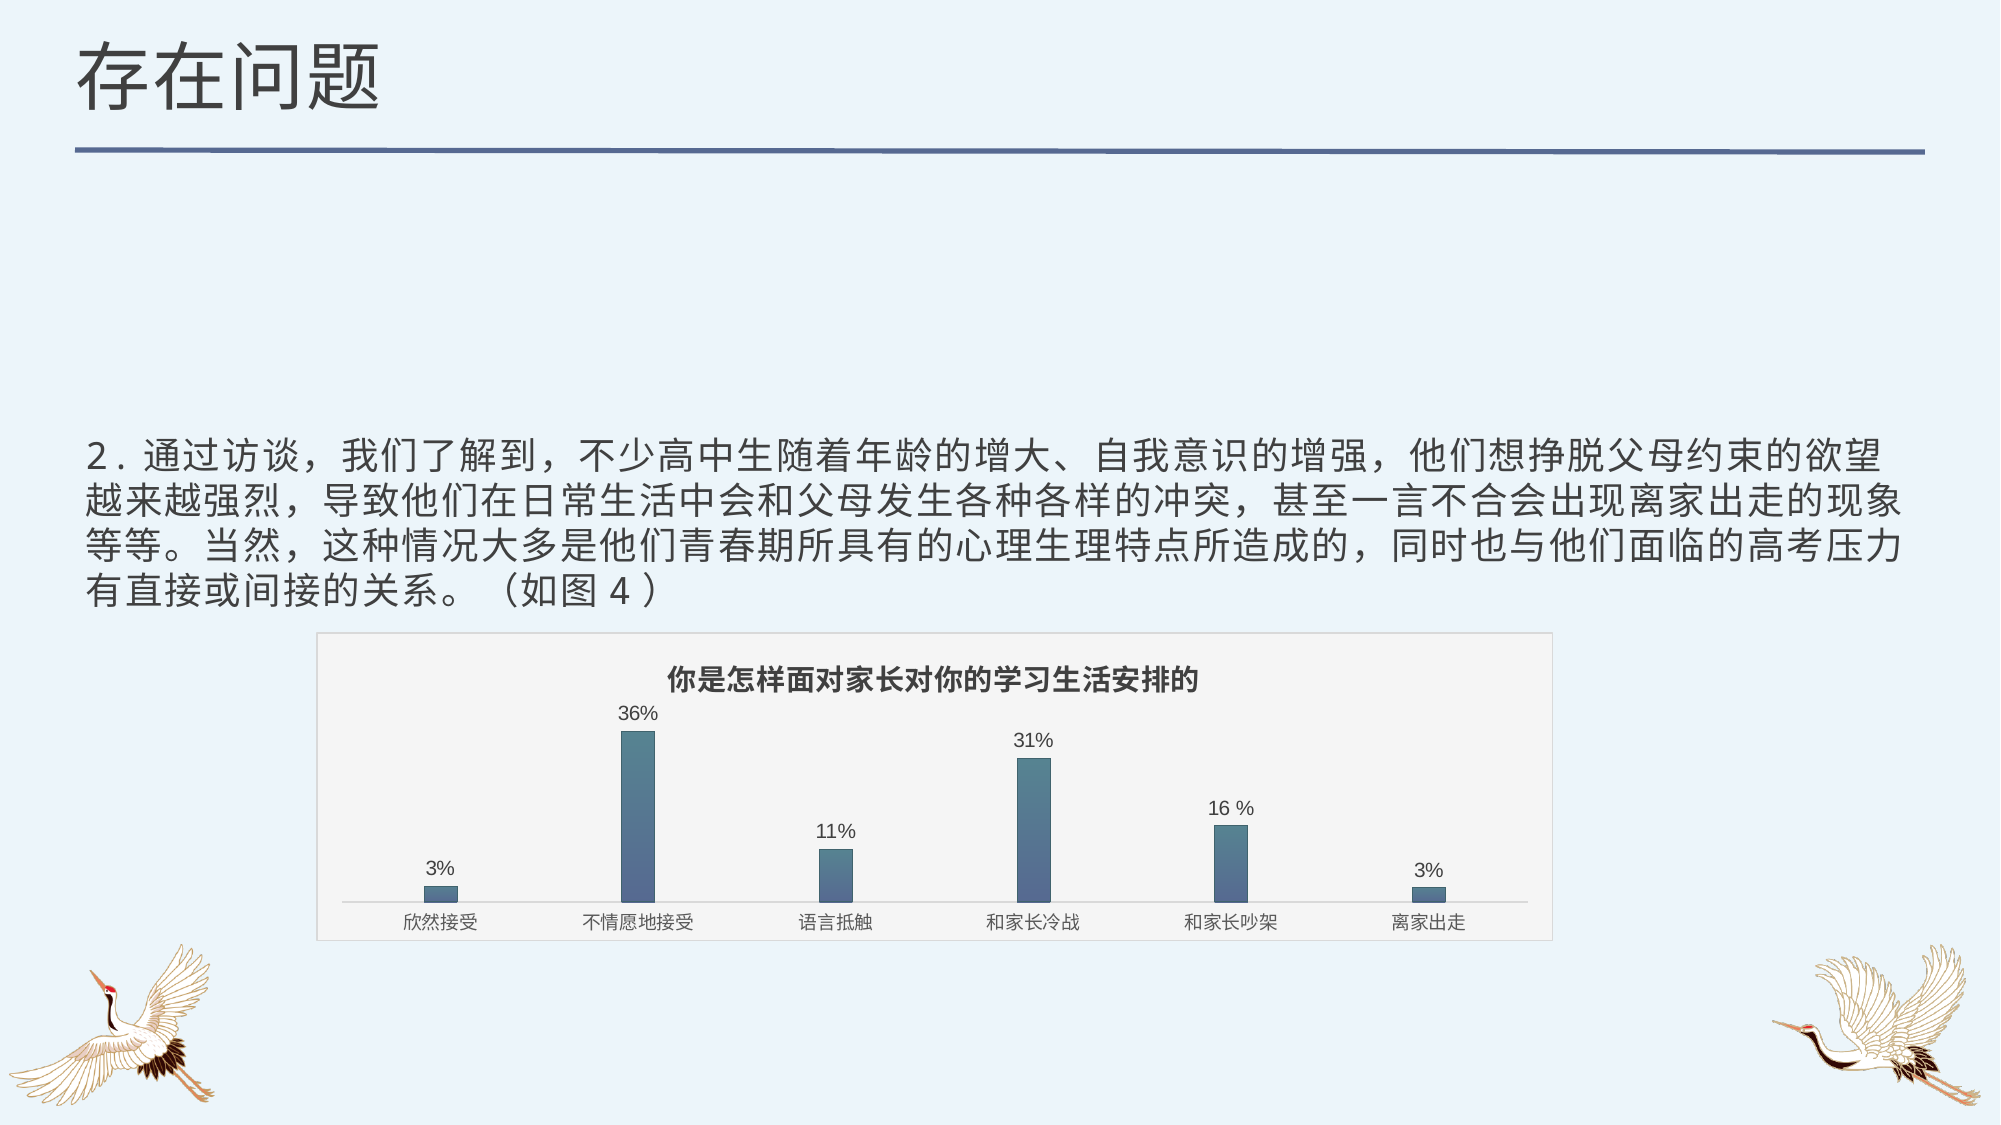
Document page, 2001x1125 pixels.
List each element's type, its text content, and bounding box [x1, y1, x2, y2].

text_box 2.通过访谈，我们了解到，不少高中生随着年龄的增大、自我意识的增强，他们想挣脱父母约束的欲望越来越强烈，导致他们在日常生活中会和父母发生各种各样的冲突，甚至一言不合会出现离家出走的现象等等。当然，这种情况大多是他们青春期所具有的心理生理特点所造成的，同时也与他们面临的高考压力有直接或间接的关系。（如图4） [75, 173, 1925, 924]
picture [9, 944, 215, 1106]
picture [1772, 944, 1981, 1106]
text_box 存在问题 [75, 24, 1925, 125]
chart [316, 632, 1554, 942]
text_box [74, 149, 1925, 153]
